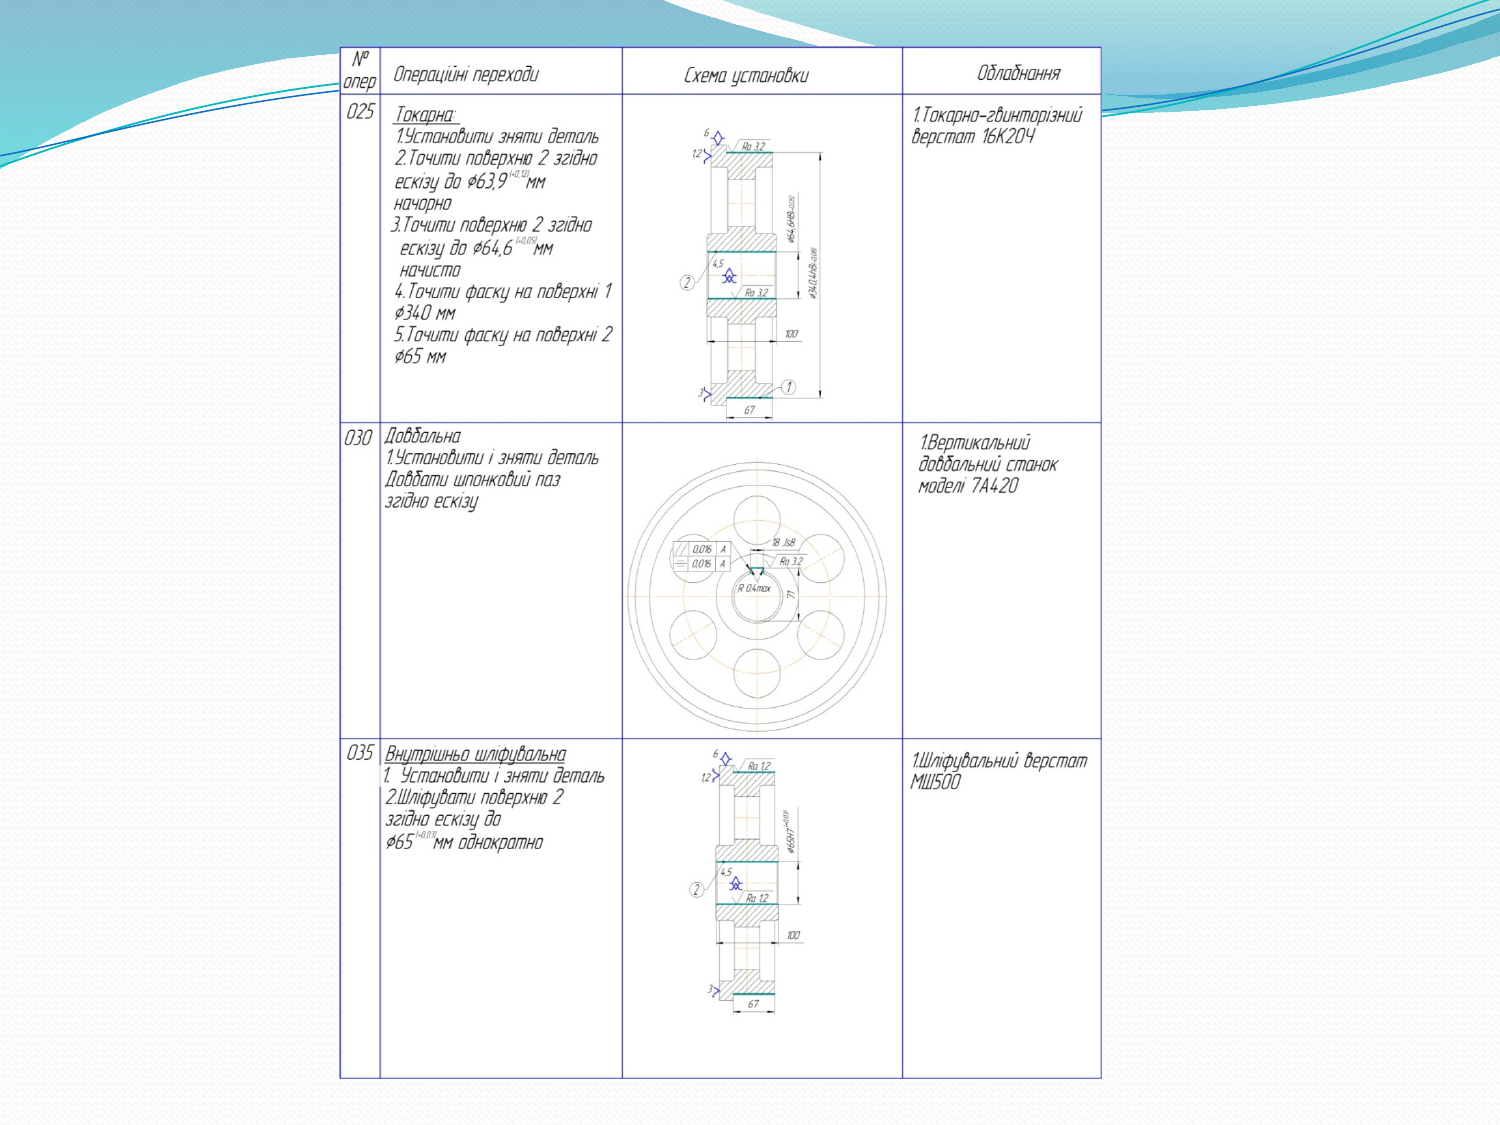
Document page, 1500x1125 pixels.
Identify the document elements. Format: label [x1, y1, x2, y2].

picture [339, 46, 1102, 1079]
